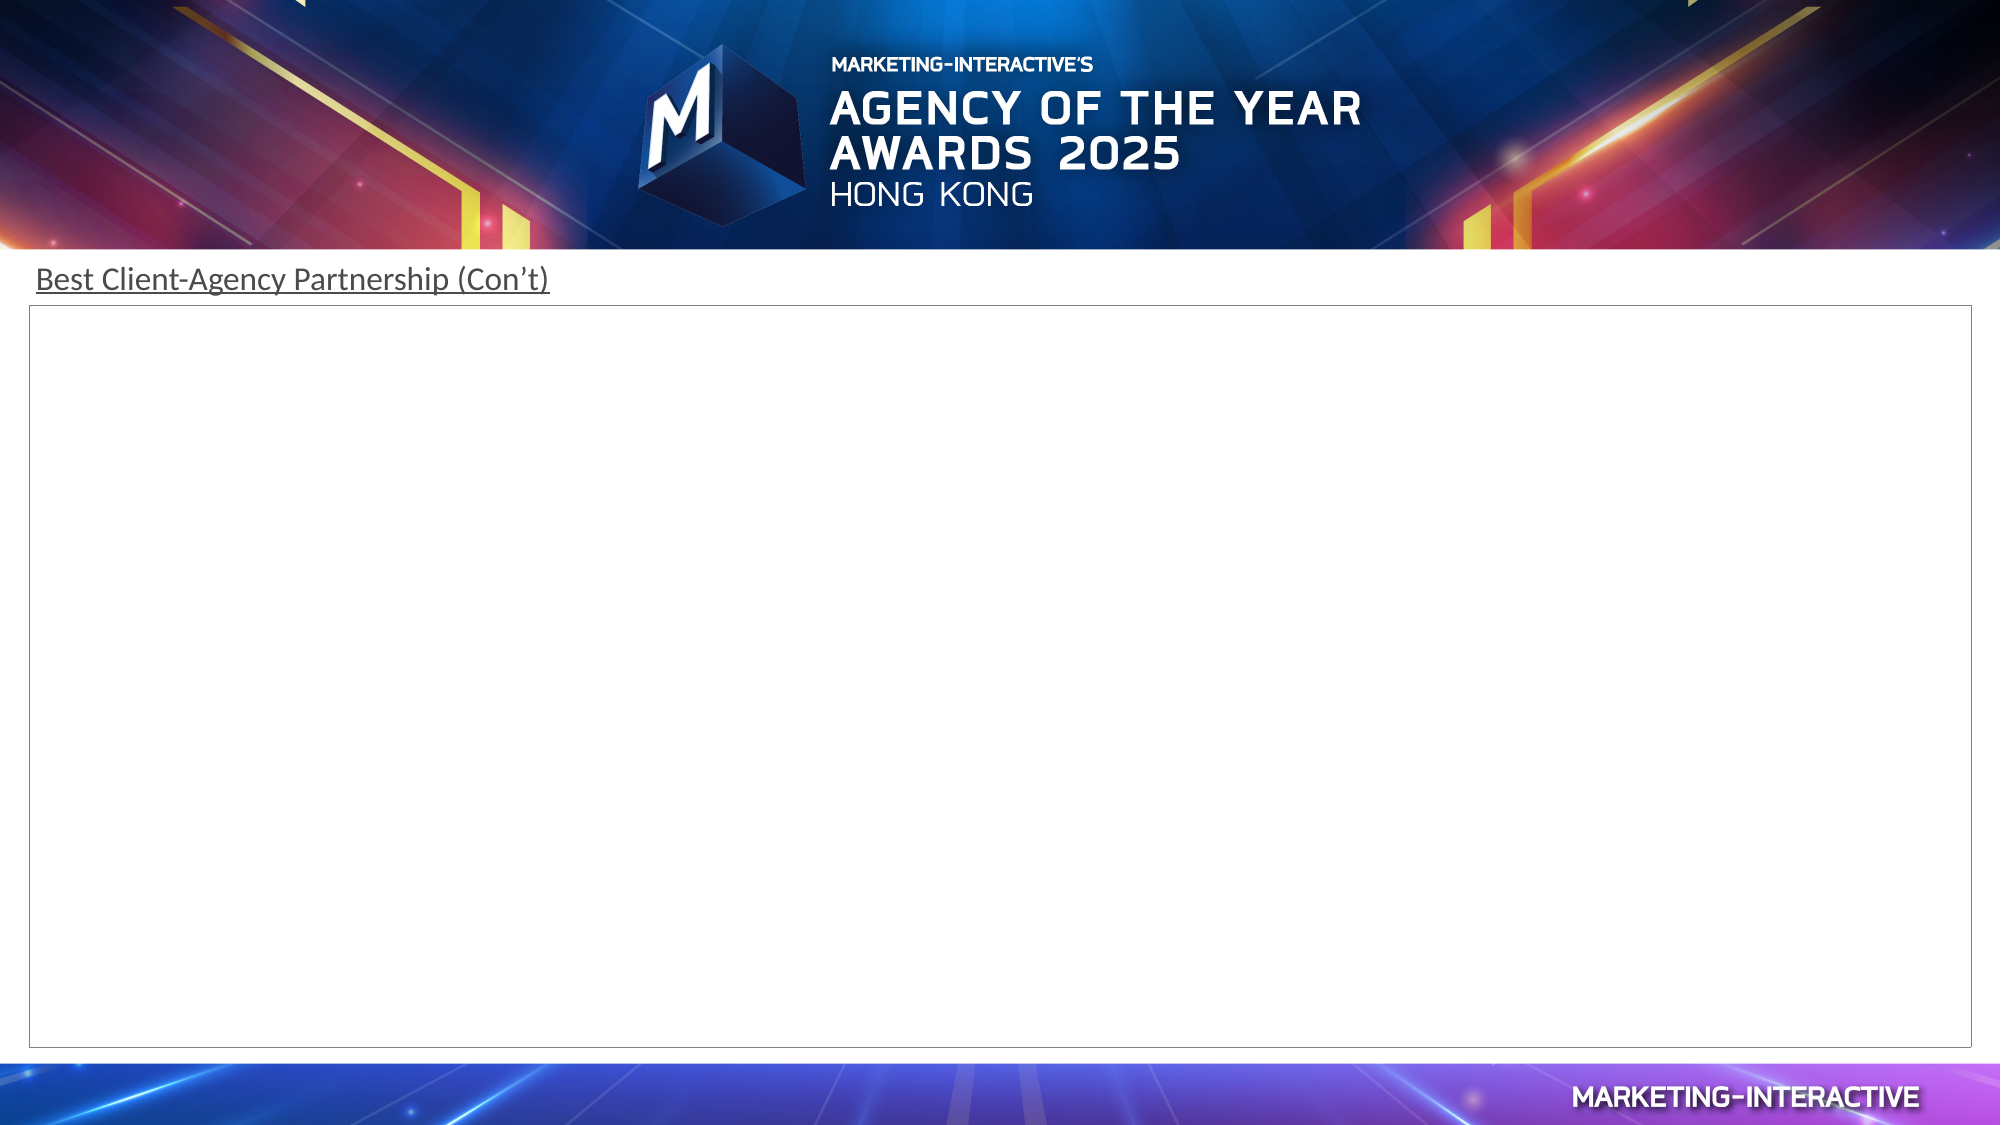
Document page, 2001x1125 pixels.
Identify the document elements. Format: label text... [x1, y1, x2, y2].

table_header [30, 306, 1971, 1047]
picture [0, 0, 2000, 1125]
text_box Best Client-Agency Partnership (Con’t) [21, 249, 931, 304]
